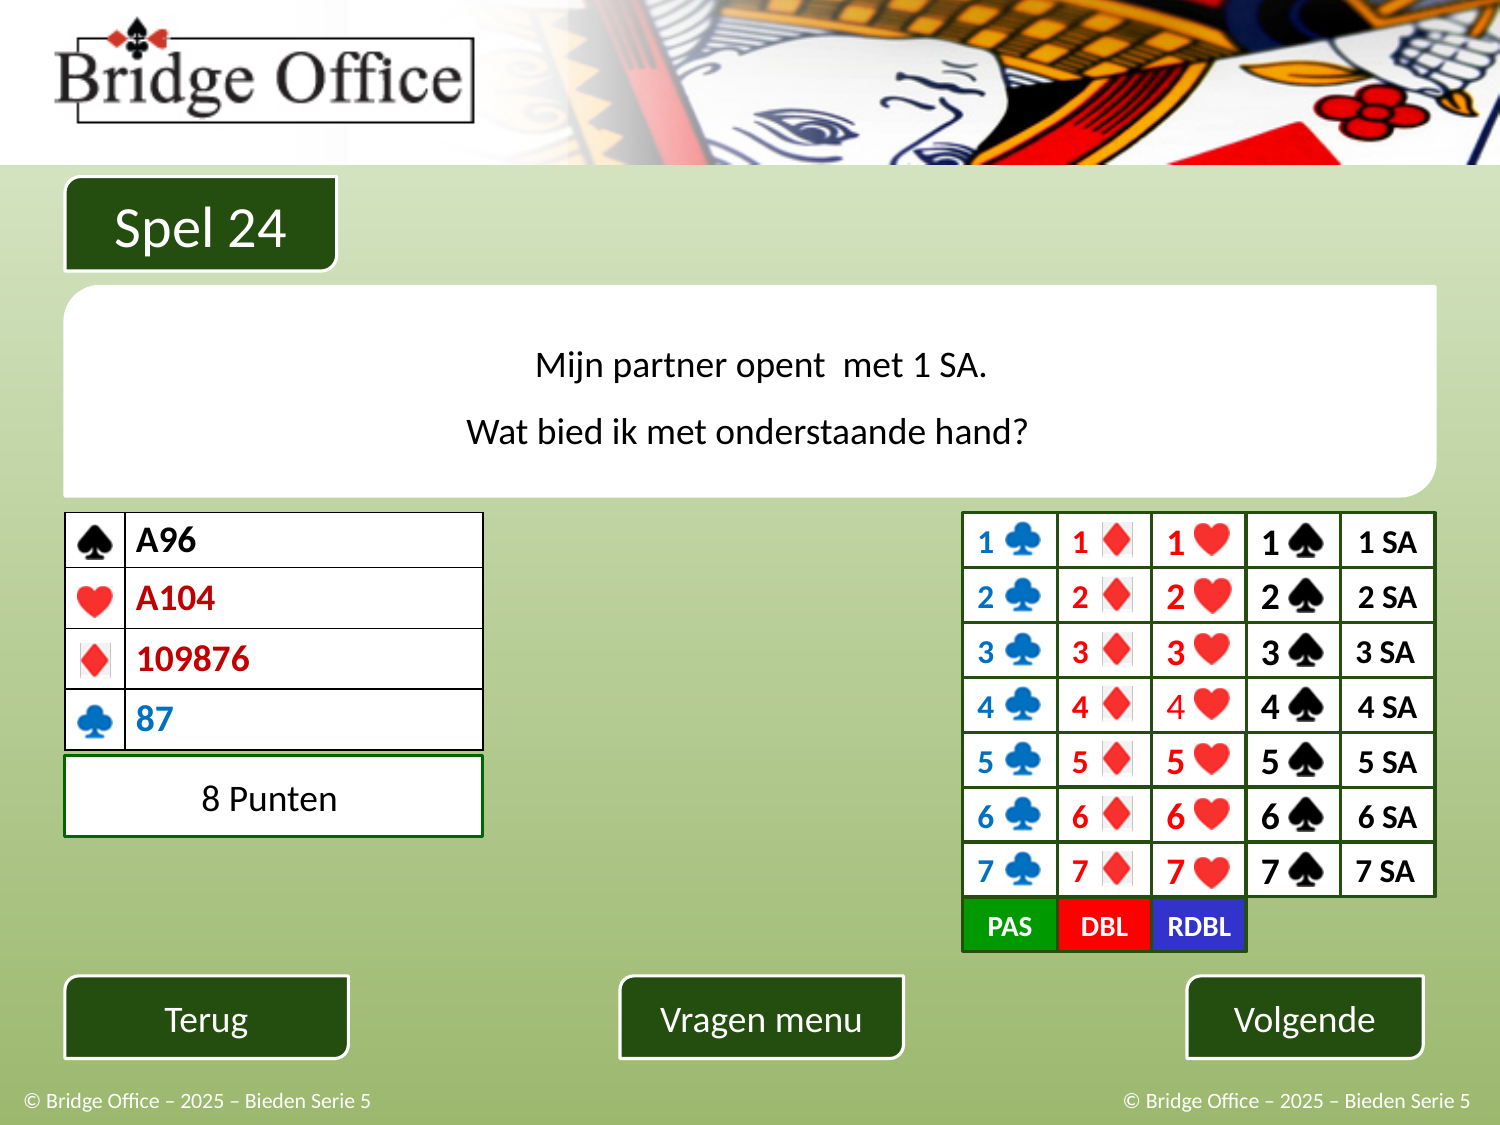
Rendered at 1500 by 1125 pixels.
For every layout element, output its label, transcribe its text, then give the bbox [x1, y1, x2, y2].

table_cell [66, 568, 124, 628]
picture [1288, 521, 1325, 558]
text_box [63, 284, 1437, 498]
text_box 3 [961, 621, 1056, 676]
text_box Vragen menu [618, 974, 906, 1061]
picture [1099, 686, 1135, 723]
picture [1193, 523, 1230, 556]
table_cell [126, 629, 482, 688]
text_box 2 SA [1339, 569, 1437, 621]
picture [1288, 796, 1324, 833]
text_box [961, 511, 1153, 569]
text_box 3 [1056, 621, 1150, 676]
picture [1288, 741, 1324, 778]
text_box Spel 24 [63, 178, 339, 273]
text_box Terug [63, 974, 350, 1061]
picture [1099, 522, 1135, 558]
text_box 2 [1153, 569, 1245, 621]
text_box RDBL [1153, 898, 1248, 953]
picture [1288, 686, 1324, 723]
picture [1288, 576, 1324, 613]
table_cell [66, 629, 124, 688]
picture [1099, 631, 1135, 668]
picture [1004, 631, 1041, 668]
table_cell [126, 568, 482, 628]
picture [1099, 741, 1135, 778]
picture [1099, 796, 1135, 833]
picture [77, 643, 114, 679]
picture [77, 703, 114, 740]
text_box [8, 1079, 393, 1121]
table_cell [126, 690, 482, 749]
picture [1099, 577, 1135, 613]
text_box 1 [1153, 511, 1245, 569]
picture [1004, 741, 1041, 778]
text_box 2 [961, 569, 1056, 621]
picture [0, 0, 1500, 166]
text_box DBL [1059, 898, 1153, 953]
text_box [961, 621, 1437, 953]
picture [1004, 796, 1041, 833]
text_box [1107, 1079, 1500, 1121]
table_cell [66, 690, 124, 749]
text_box Volgende [1185, 974, 1425, 1061]
picture [1193, 857, 1230, 890]
picture [1004, 521, 1041, 558]
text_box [1245, 511, 1437, 569]
picture [1288, 851, 1324, 887]
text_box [63, 754, 484, 838]
picture [1193, 578, 1232, 614]
picture [1194, 633, 1230, 666]
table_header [66, 513, 124, 567]
text_box 2 [1056, 569, 1153, 621]
text_box 3 [1150, 621, 1245, 676]
text_box 5 [1248, 734, 1339, 786]
picture [1193, 688, 1230, 721]
picture [77, 585, 114, 618]
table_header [126, 513, 482, 567]
picture [1288, 631, 1324, 668]
text_box 5 [1153, 734, 1248, 786]
picture [1004, 851, 1041, 887]
picture [1193, 798, 1230, 830]
text_box 2 [1245, 569, 1339, 621]
picture [1004, 686, 1041, 723]
picture [1099, 851, 1135, 887]
picture [1193, 743, 1230, 776]
picture [77, 524, 114, 561]
picture [1004, 576, 1041, 613]
text_box 5 [1059, 734, 1153, 786]
